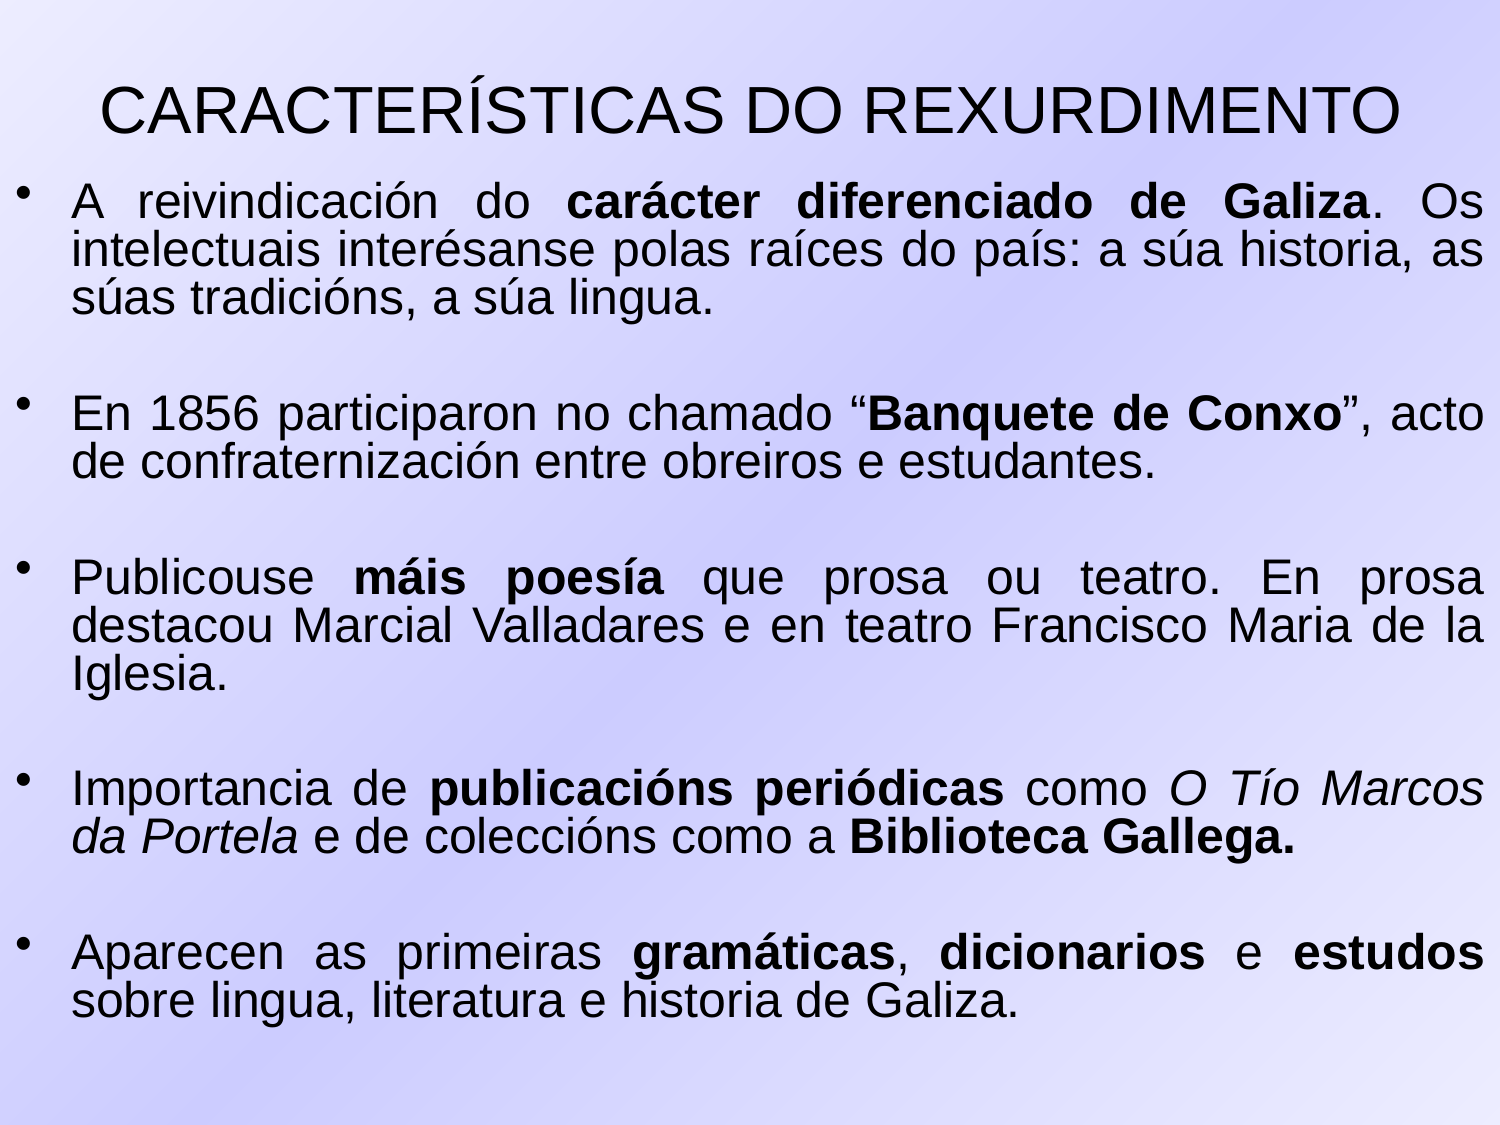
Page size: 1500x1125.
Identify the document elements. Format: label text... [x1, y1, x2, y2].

title CARACTERÍSTICAS DO REXURDIMENTO [76, 42, 1428, 171]
list A reivindicación do carácter diferenciado de Galiza. Os intelectuais interésanse polas raíces do país: a súa historia, as súas tradicións, a súa lingua. En 1856 participaron no chamado “Banquete de Conxo”, acto de confraternización entre obreiros e estudantes. Publicouse máis poesía que prosa ou teatro. En prosa destacou Marcial Valladares e en teatro Francisco Maria de la Iglesia. Importancia de publicacións periódicas como O Tío Marcos da Portela e de coleccións como a Biblioteca Gallega. Aparecen as primeiras gramáticas, dicionarios e estudos sobre lingua, literatura e historia de Galiza. [0, 172, 1500, 1071]
